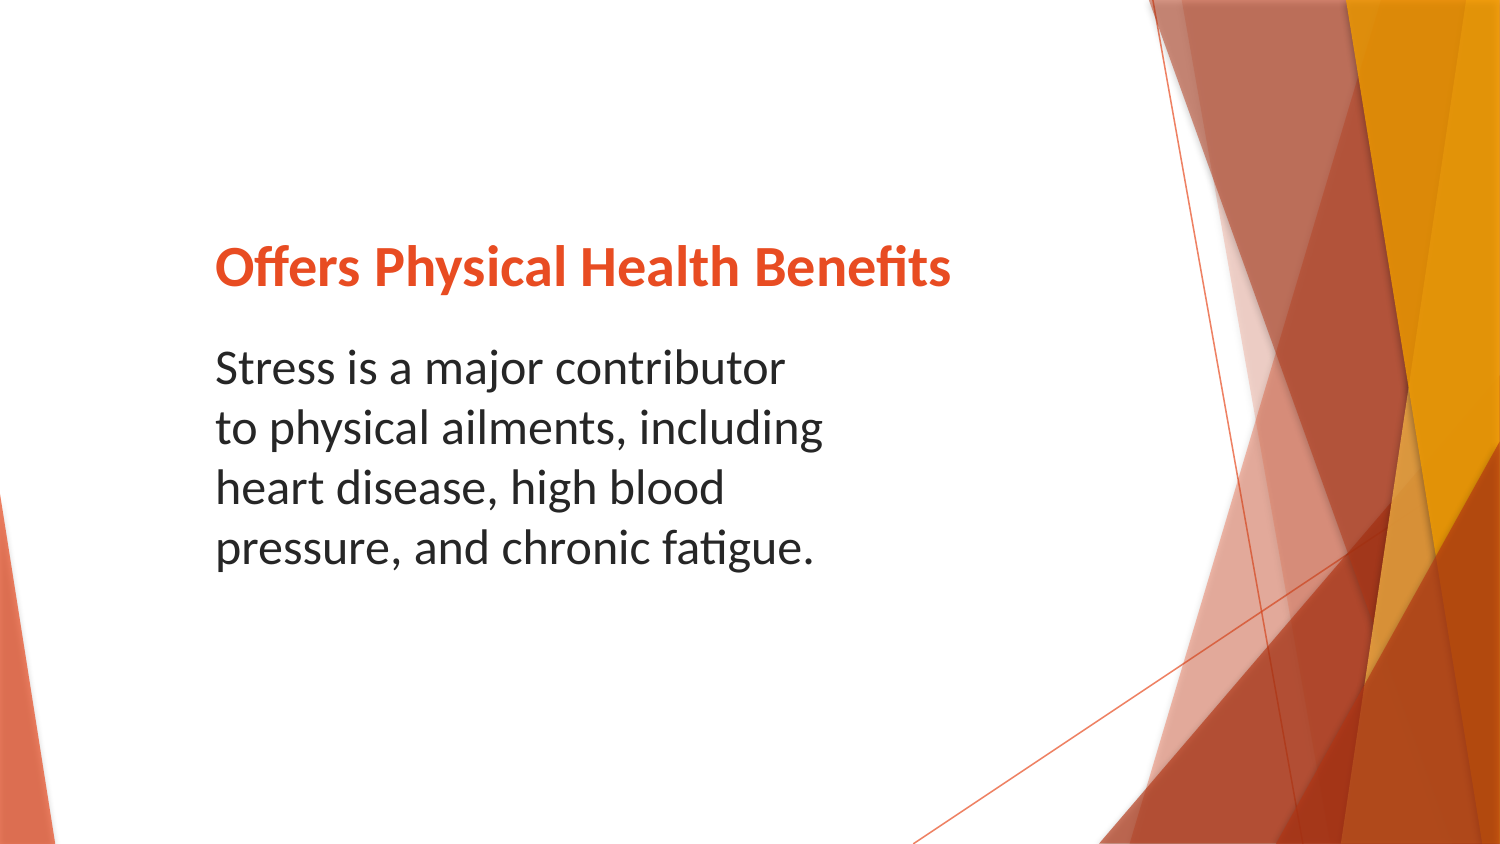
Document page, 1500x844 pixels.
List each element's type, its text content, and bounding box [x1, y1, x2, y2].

title Offers Physical Health Benefits [200, 221, 1258, 320]
list Stress is a major contributor to physical ailments, including heart disease, high blood pressure, and chronic fatigue. [200, 327, 845, 753]
